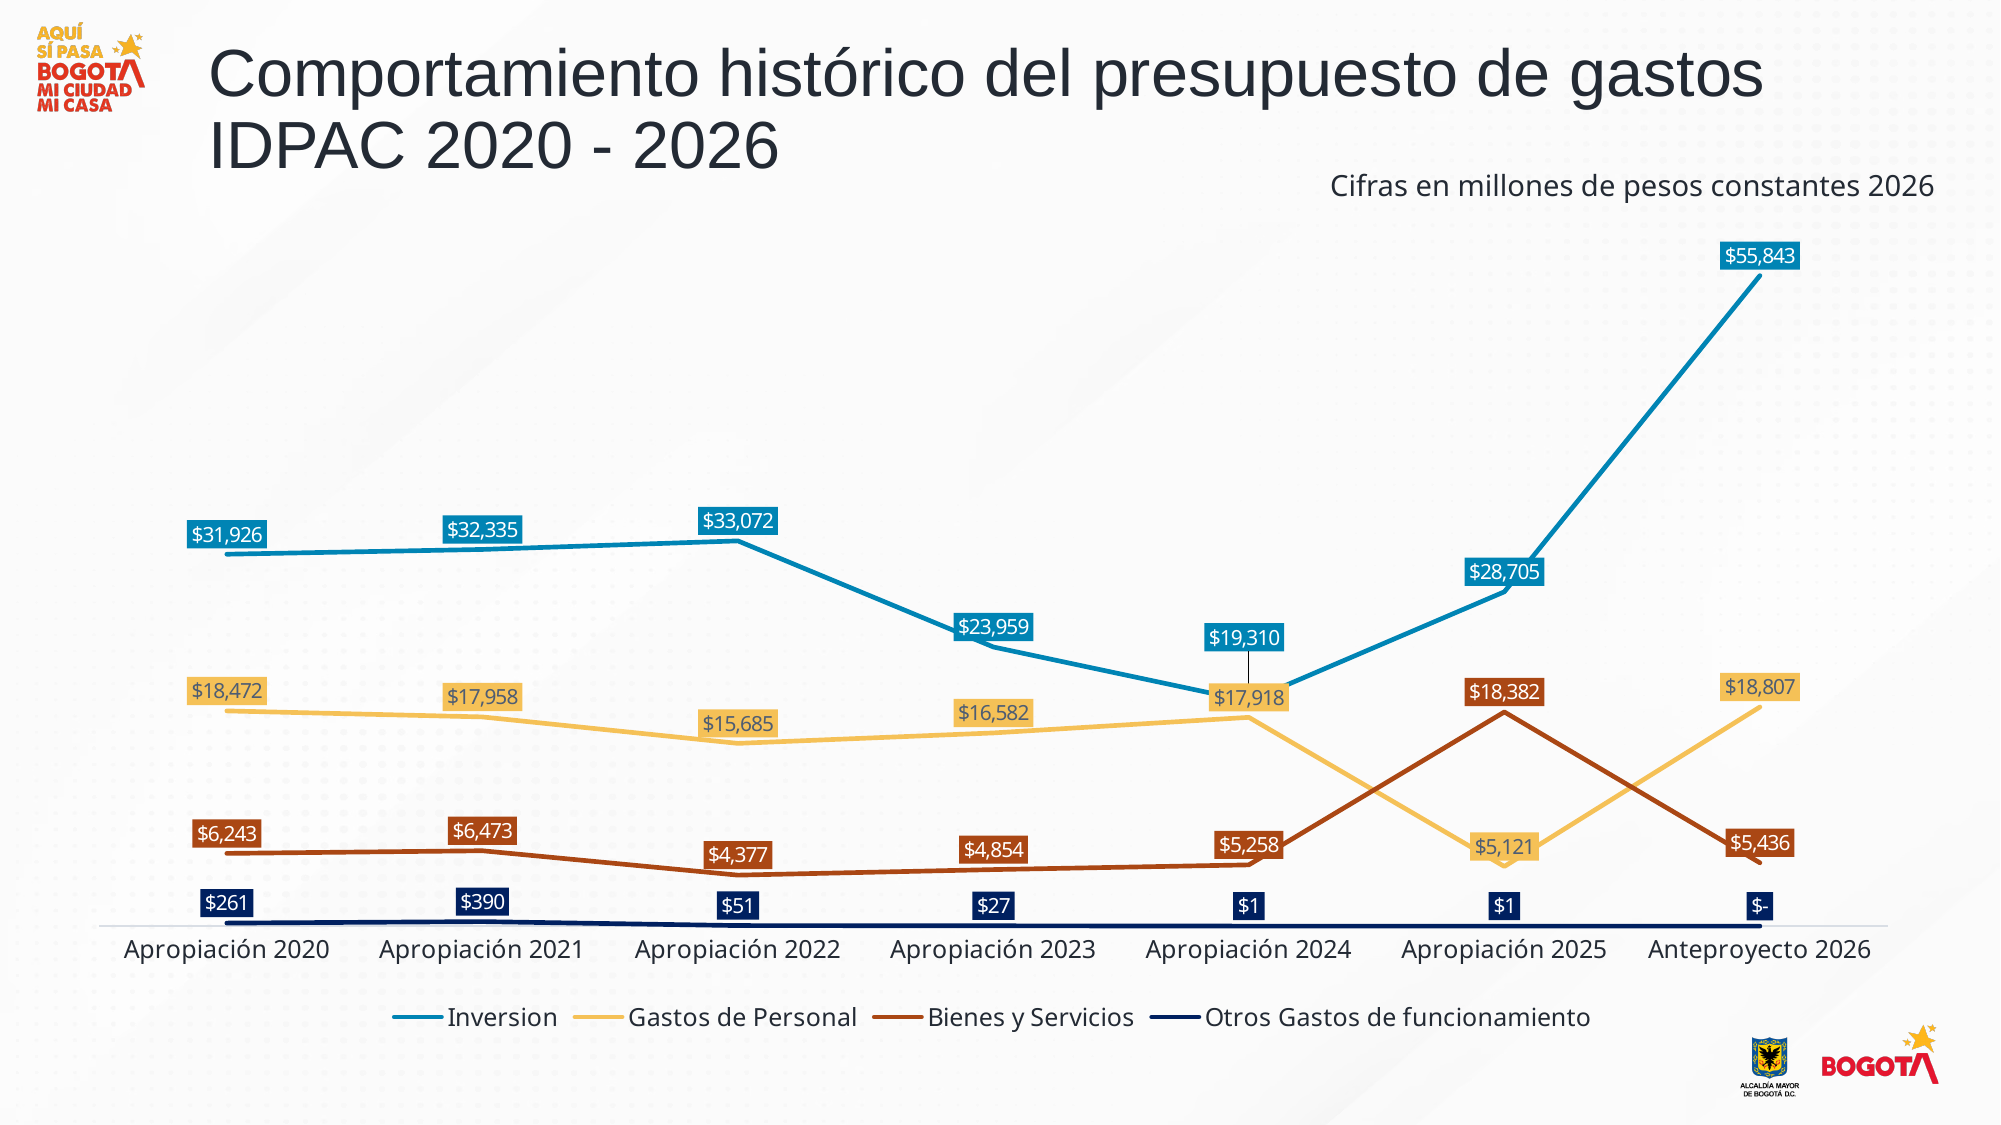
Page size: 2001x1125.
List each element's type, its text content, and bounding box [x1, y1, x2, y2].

title Comportamiento histórico del presupuesto de gastos IDPAC 2020 - 2026 [193, 31, 1925, 137]
chart [61, 210, 1925, 1041]
text_box Cifras en millones de pesos constantes 2026 [1304, 160, 1950, 210]
picture [1740, 1024, 1939, 1097]
picture [37, 22, 145, 112]
